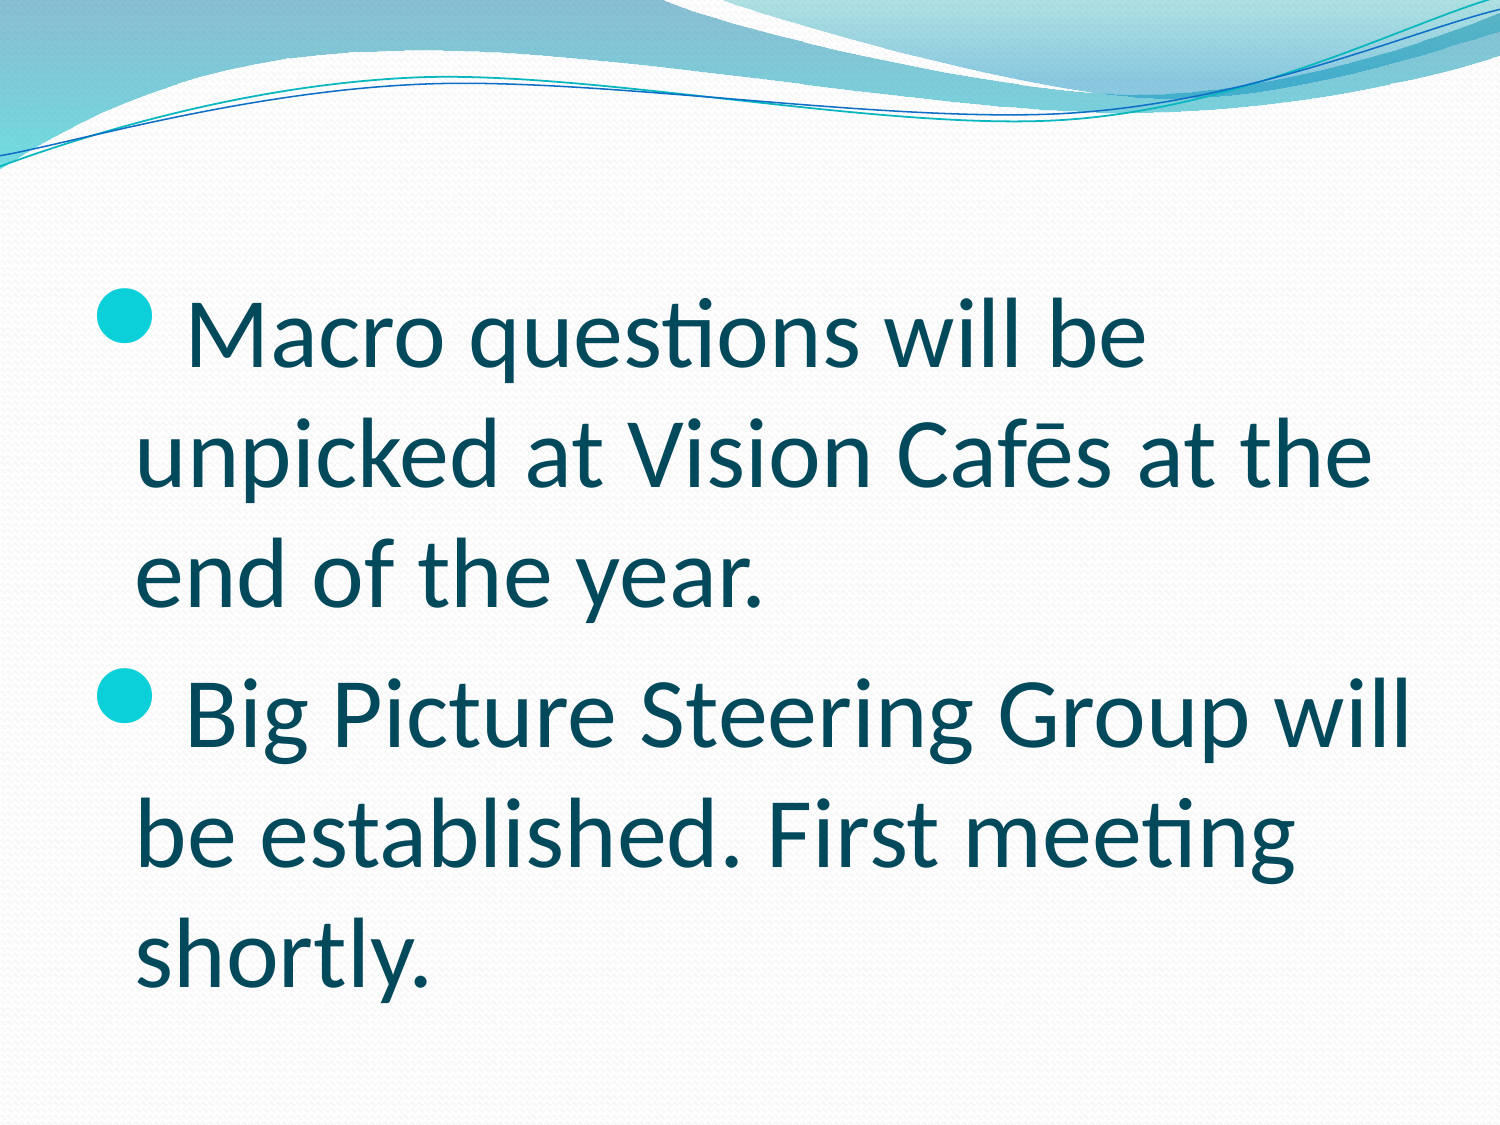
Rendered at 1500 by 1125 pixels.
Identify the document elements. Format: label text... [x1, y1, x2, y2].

list Macro questions will be unpicked at Vision Cafēs at the end of the year. Big Picture Steering Group will be established. First meeting shortly. [75, 140, 1442, 1038]
